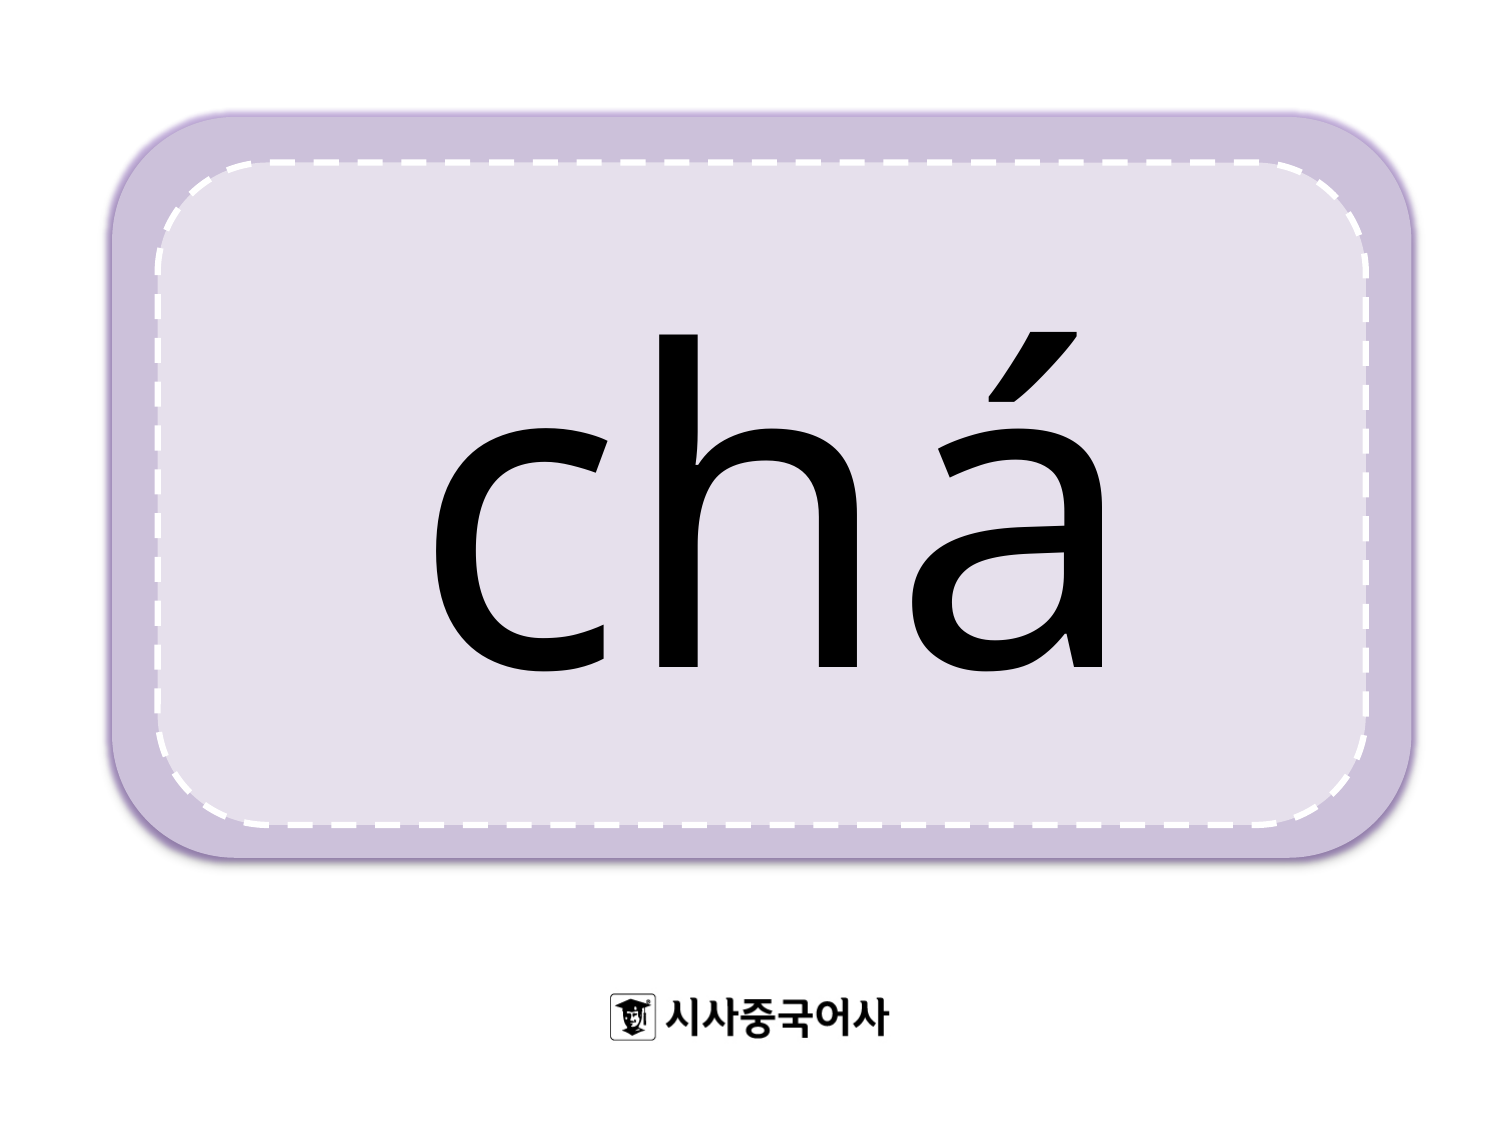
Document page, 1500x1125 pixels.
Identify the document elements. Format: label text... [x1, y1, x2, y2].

picture [602, 987, 898, 1047]
text_box chá [171, 160, 1380, 824]
